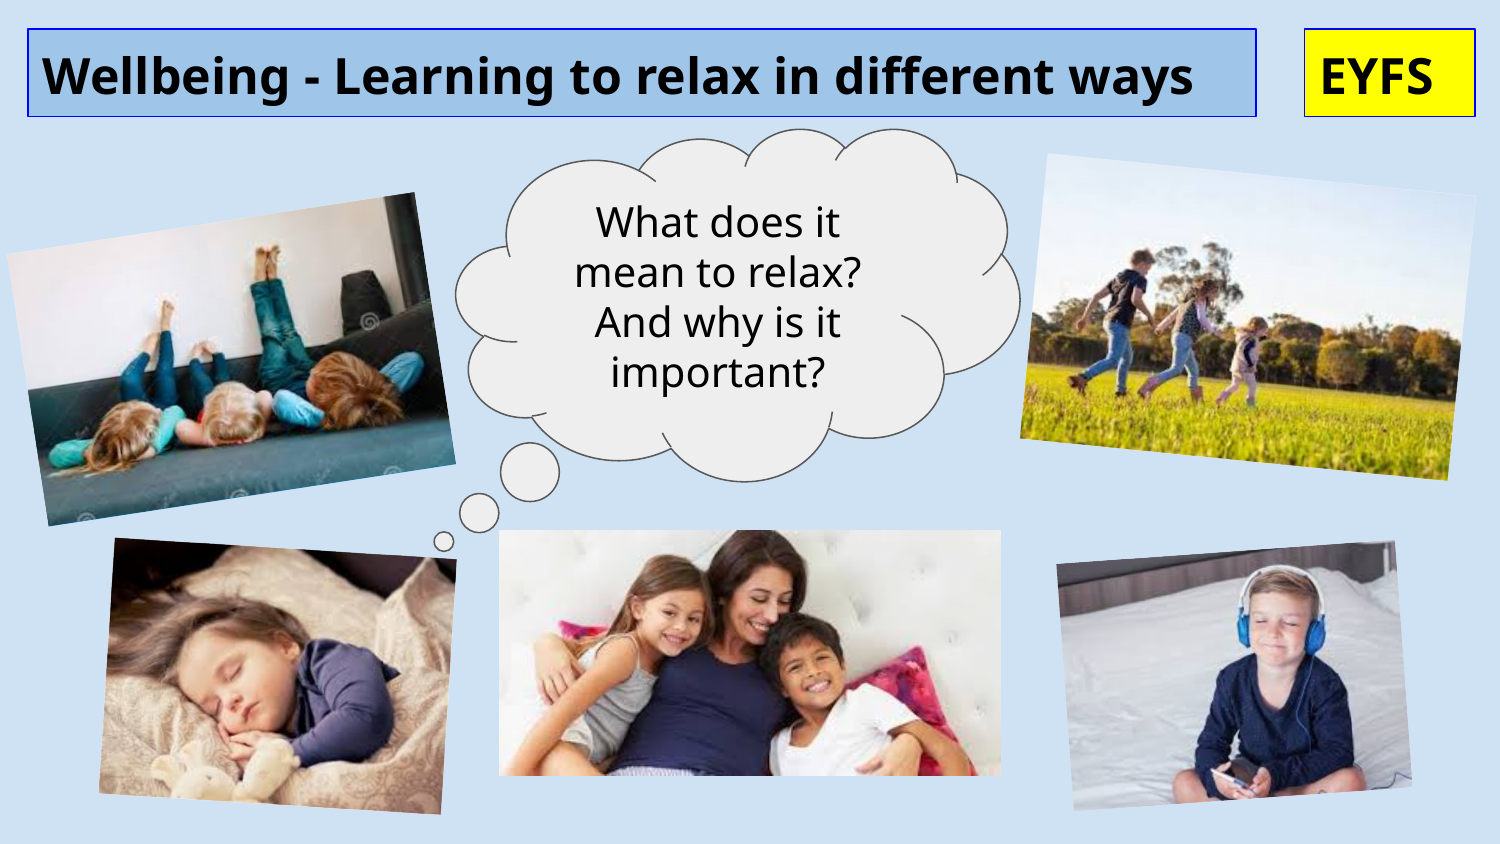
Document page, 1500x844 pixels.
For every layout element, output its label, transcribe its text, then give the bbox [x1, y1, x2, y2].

text_box What does it mean to relax? And why is it important? [500, 442, 560, 502]
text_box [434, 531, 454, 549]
text_box What does it mean to relax? And why is it important? [459, 493, 499, 533]
picture [99, 538, 456, 814]
picture [1056, 540, 1412, 811]
text_box EYFS [1304, 29, 1476, 117]
text_box What does it mean to relax? And why is it important? [455, 129, 1021, 482]
text_box Wellbeing - Learning to relax in different ways [27, 29, 1257, 117]
picture [8, 193, 456, 527]
picture [1020, 154, 1475, 480]
picture [498, 530, 1001, 777]
